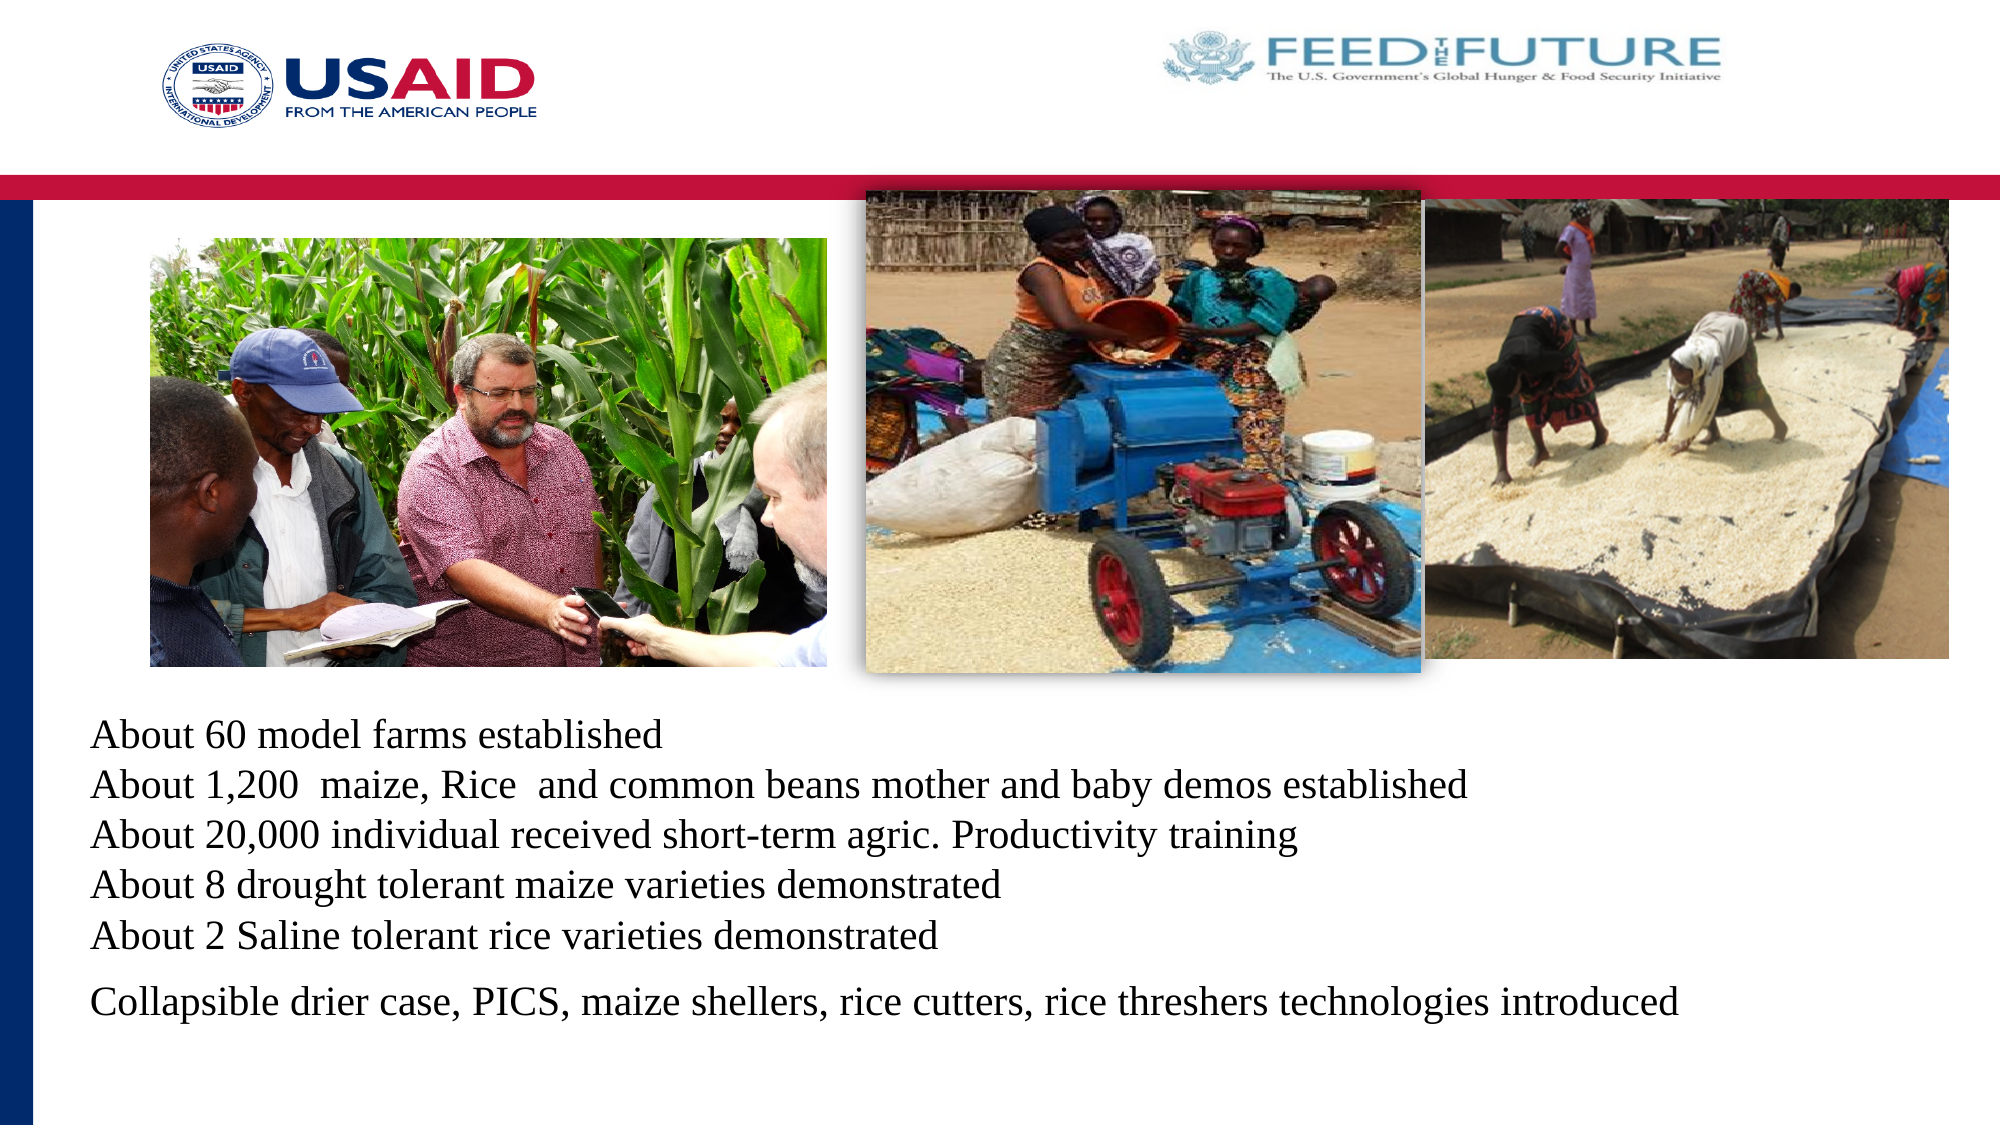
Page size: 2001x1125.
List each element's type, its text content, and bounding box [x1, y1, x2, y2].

picture [1116, 11, 1837, 152]
picture [149, 162, 1463, 701]
text_box About 60 model farms established About 1,200 maize, Rice and common beans mother and baby demos established About 20,000 individual received short-term agric. Productivity training About 8 drought tolerant maize varieties demonstrated About 2 Saline tolerant rice varieties demonstrated Collapsible drier case, PICS, maize shellers, rice cutters, rice threshers technologies introduced [74, 699, 1949, 1125]
picture [107, 17, 590, 158]
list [1424, 199, 1950, 660]
